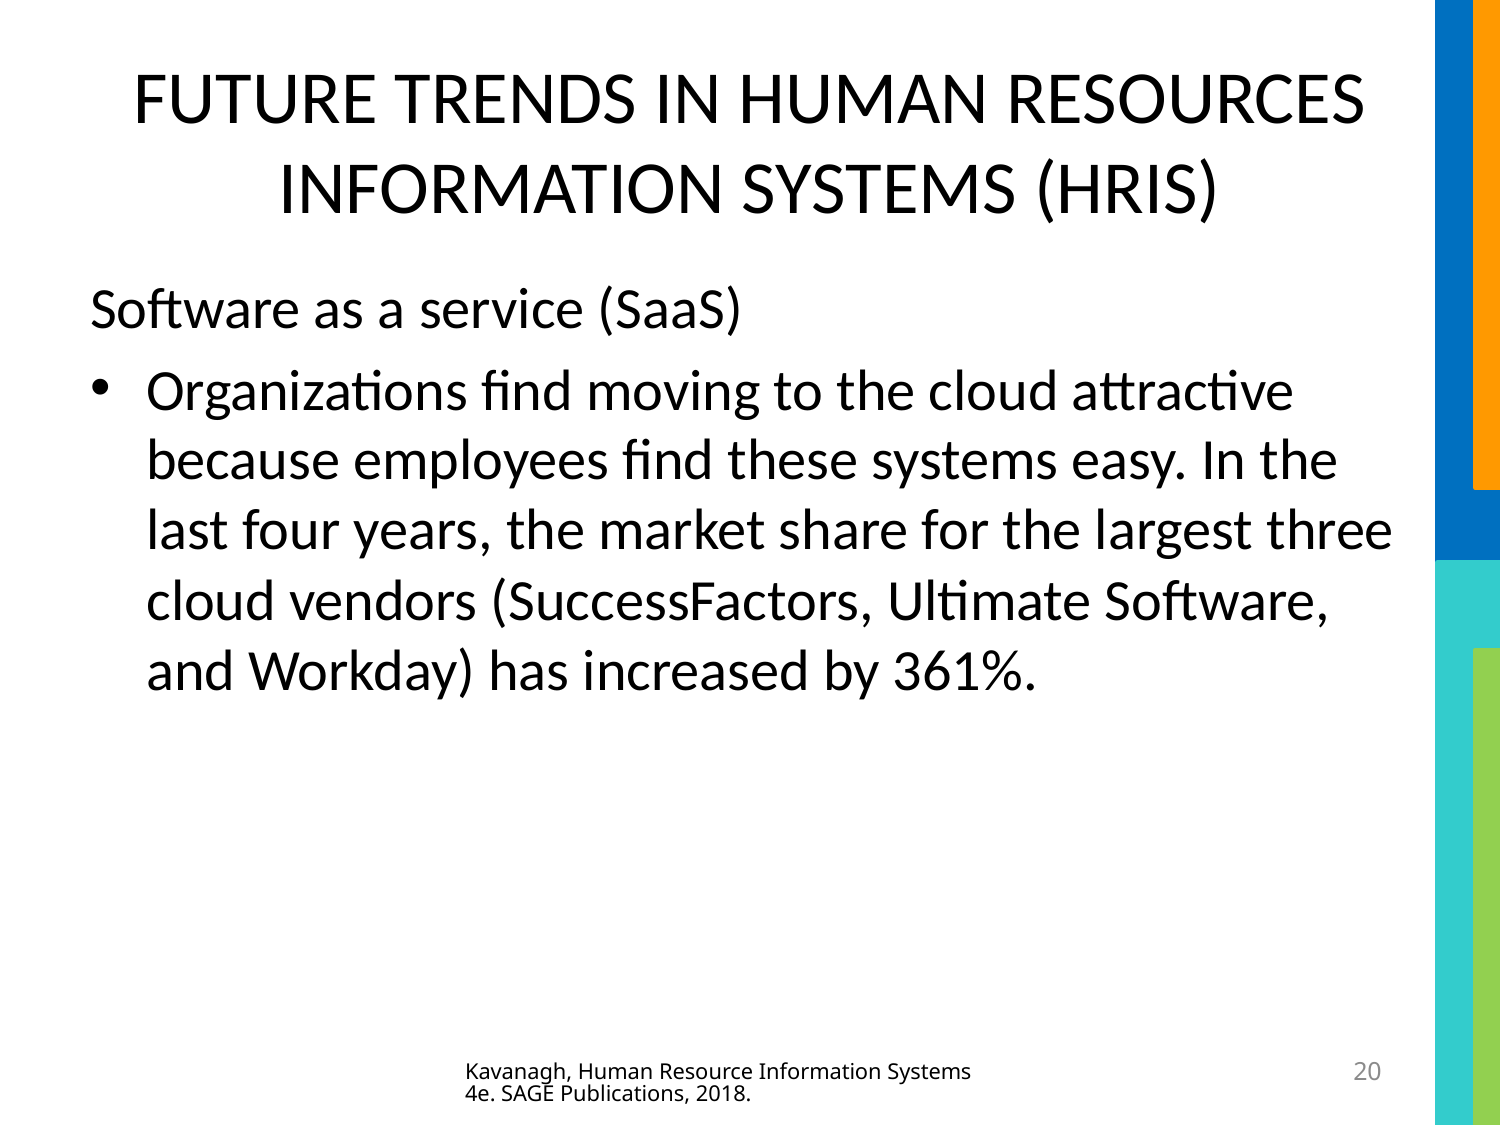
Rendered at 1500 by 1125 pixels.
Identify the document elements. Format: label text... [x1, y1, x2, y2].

footer Kavanagh, Human Resource Information Systems 4e. SAGE Publications, 2018. [450, 1042, 1004, 1103]
slide_number 20 [1059, 1042, 1397, 1103]
list Software as a service (SaaS) Organizations find moving to the cloud attractive because employees find these systems easy. In the last four years, the market share for the largest three cloud vendors (SuccessFactors, Ultimate Software, and Workday) has increased by 361%. [75, 262, 1425, 1005]
title FUTURE TRENDS IN HUMAN RESOURCES INFORMATION SYSTEMS (HRIS) [75, 45, 1425, 233]
